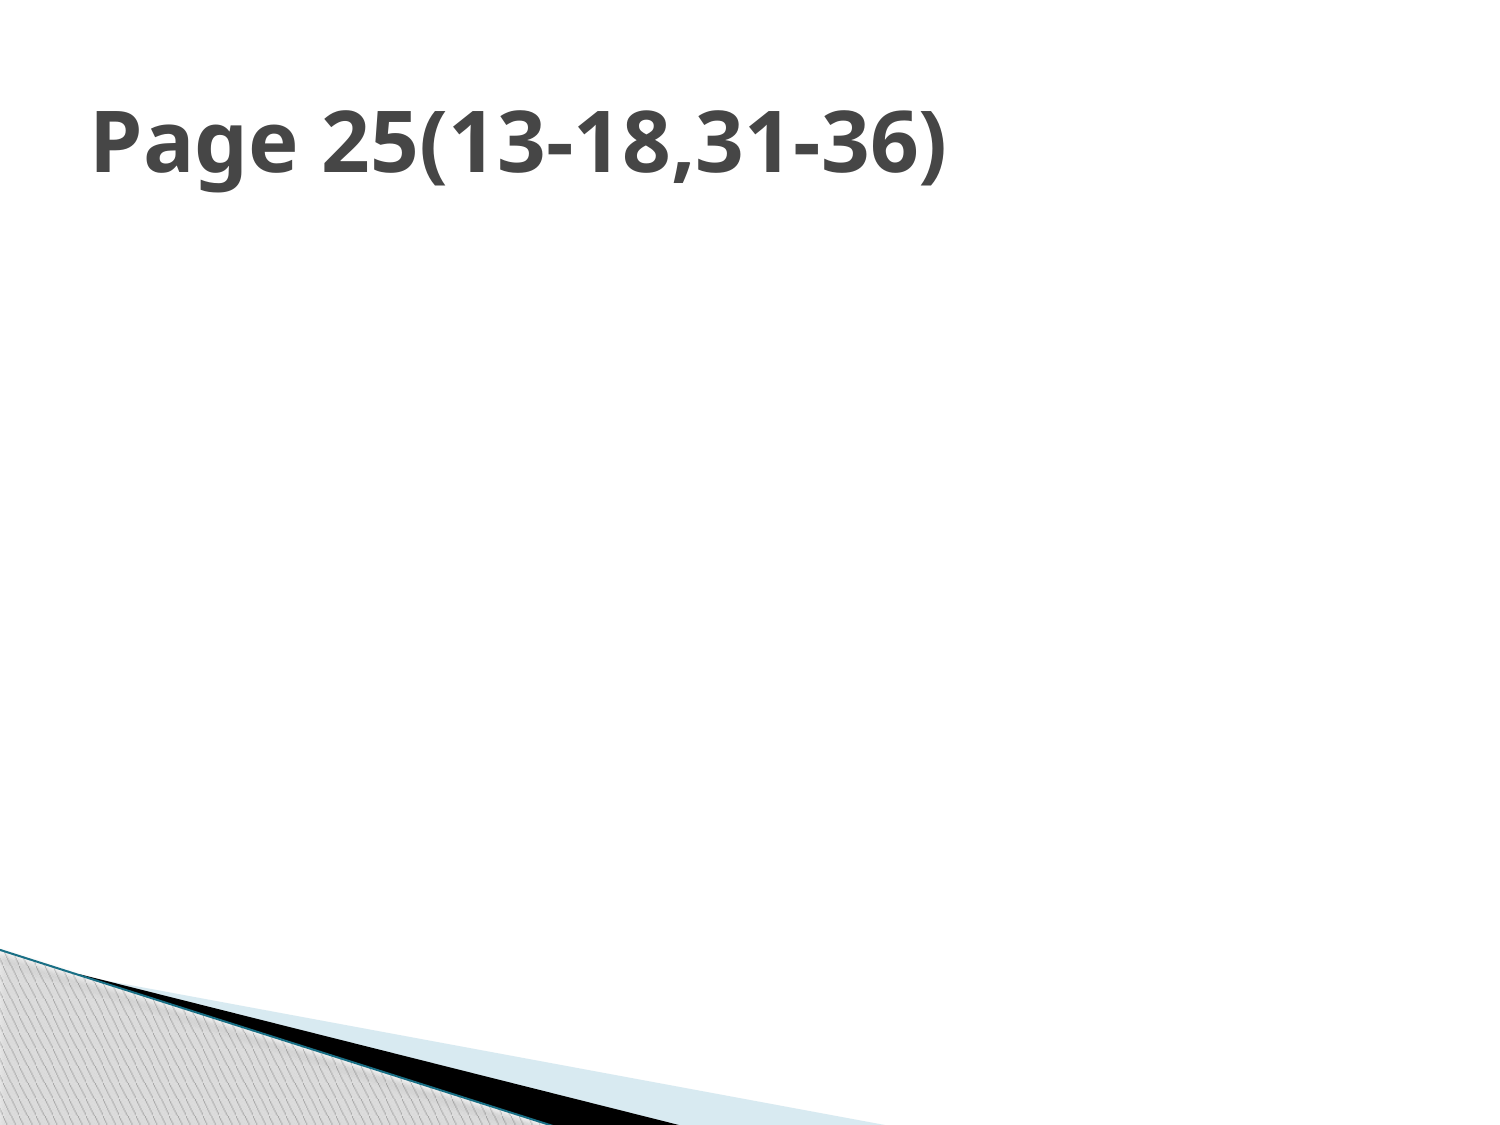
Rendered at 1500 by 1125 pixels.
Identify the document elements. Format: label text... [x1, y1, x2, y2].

title Page 25(13-18,31-36) [75, 45, 1425, 233]
